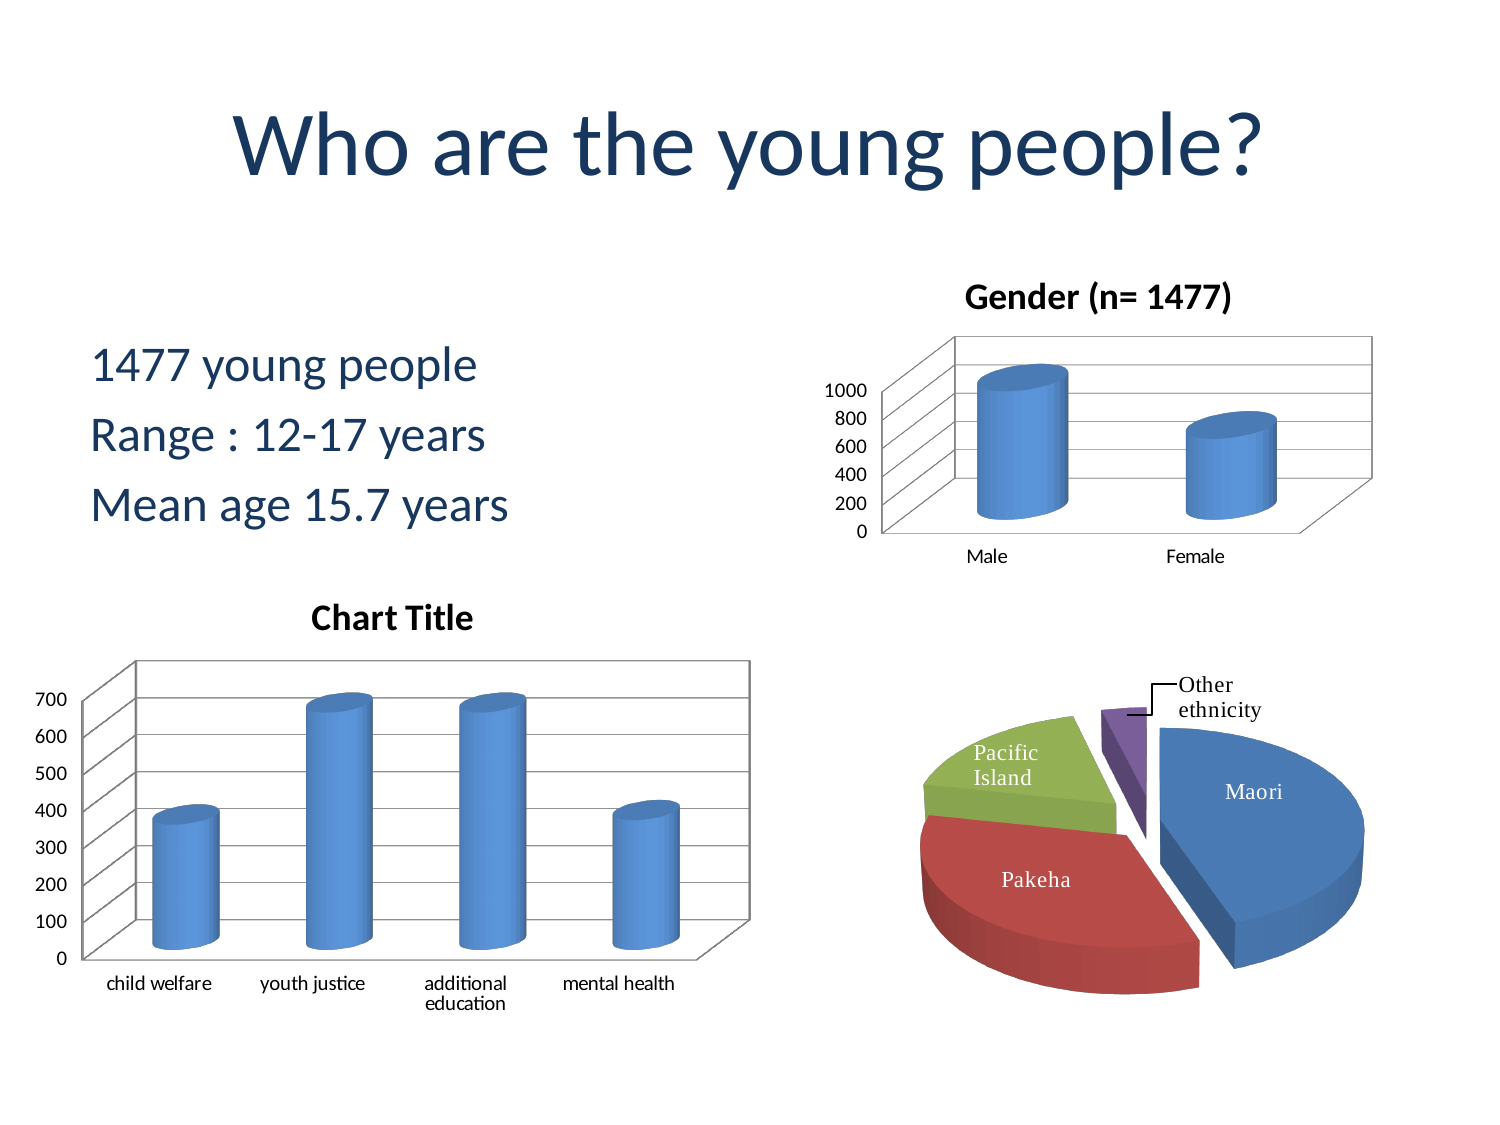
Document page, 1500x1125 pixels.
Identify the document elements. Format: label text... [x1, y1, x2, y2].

chart [808, 254, 1389, 575]
list 1477 young people Range : 12-17 years Mean age 15.7 years [75, 184, 1471, 1083]
chart [855, 644, 1449, 1071]
chart [17, 573, 769, 1025]
title Who are the young people? [75, 45, 1425, 184]
